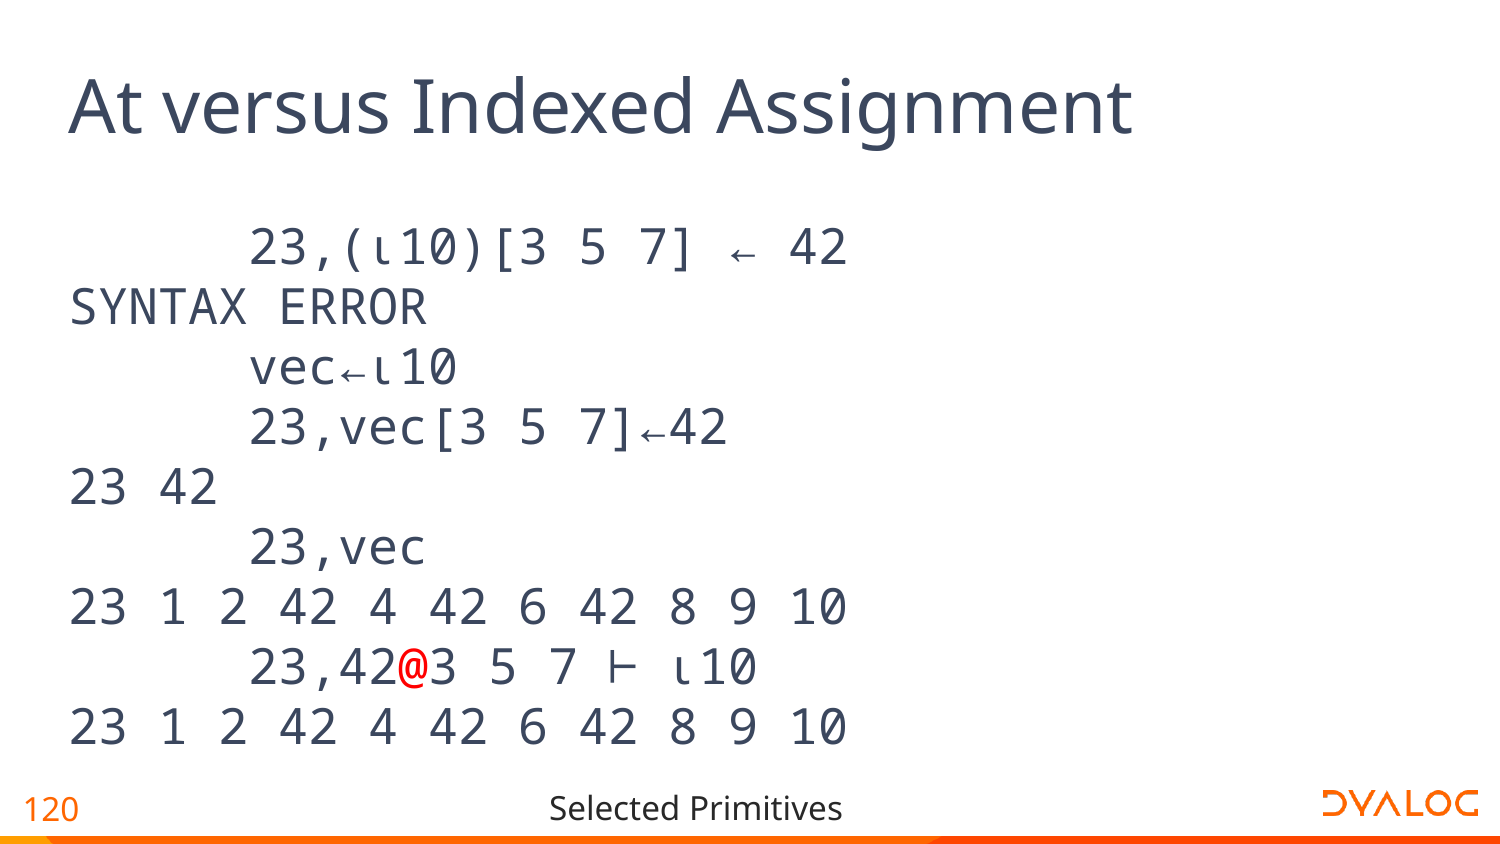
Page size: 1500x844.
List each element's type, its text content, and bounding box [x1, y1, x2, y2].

list 23,(⍳10)[3 5 7] ← 42 SYNTAX ERROR vec←⍳10 23,vec[3 5 7]←42 23 42 23,vec 23 1 2 42 4 42 6 42 8 9 10 23,42@3 5 7 ⊢ ⍳10 23 1 2 42 4 42 6 42 8 9 10 [53, 207, 1453, 740]
picture [0, 836, 1500, 844]
title At versus Indexed Assignment [53, 43, 1453, 157]
picture [1323, 790, 1478, 816]
